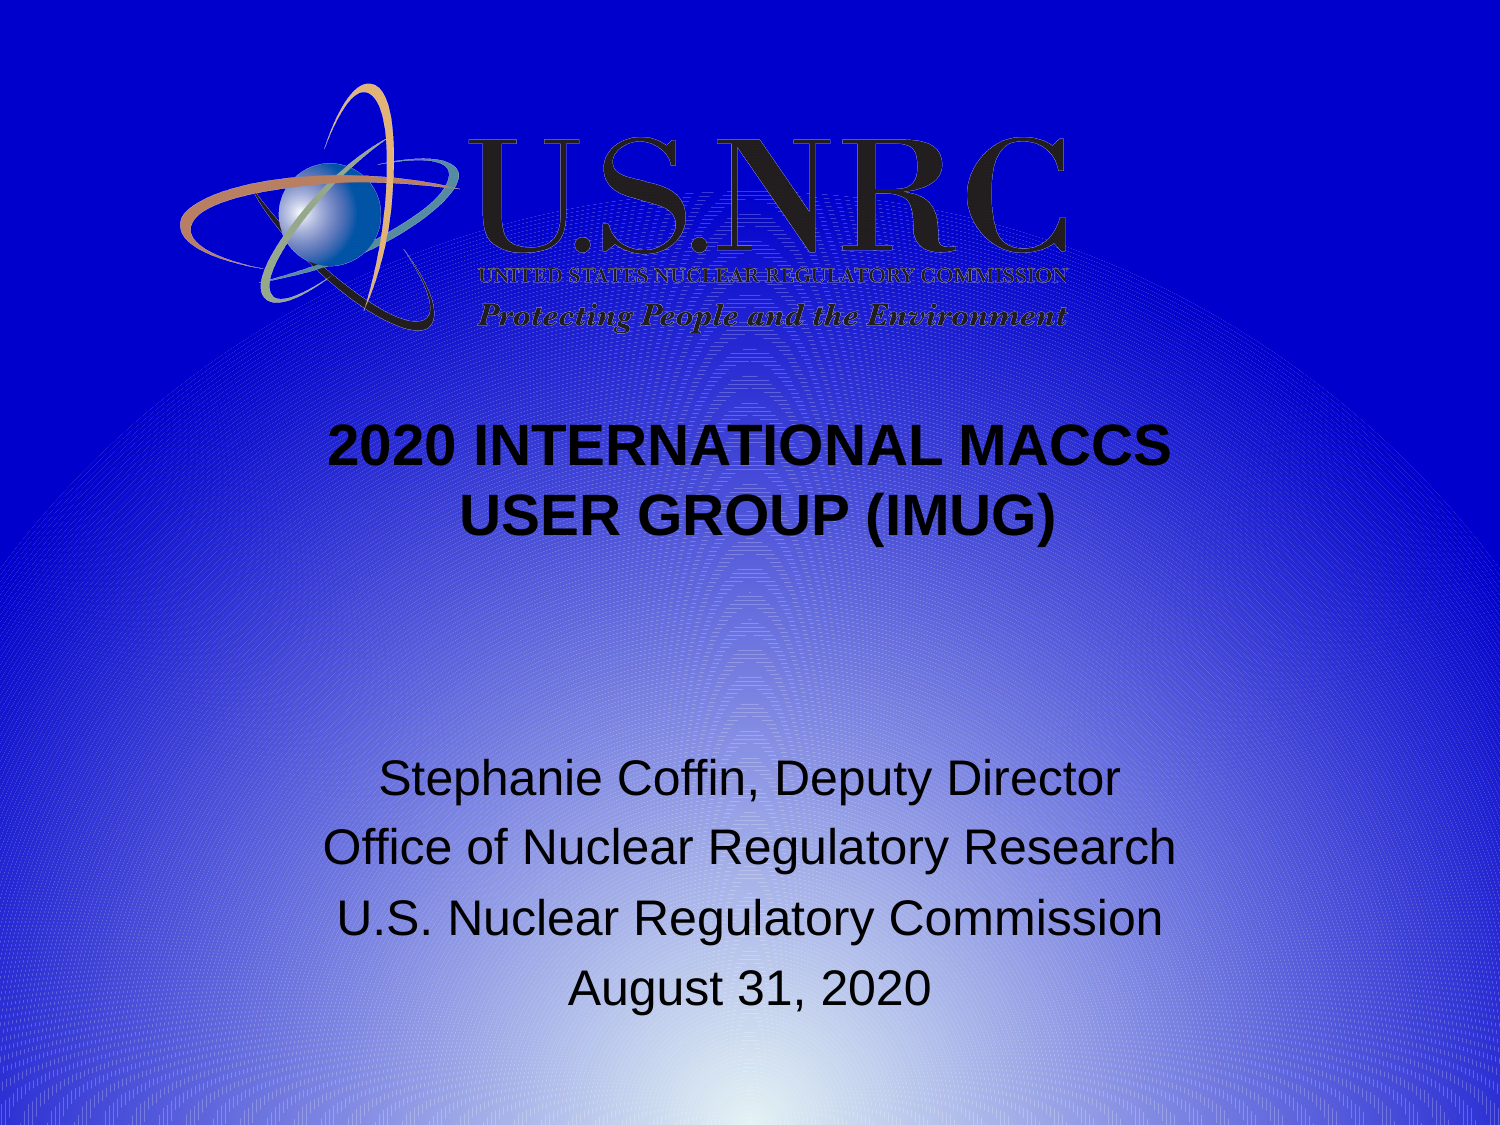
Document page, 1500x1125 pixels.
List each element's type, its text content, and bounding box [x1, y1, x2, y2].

subtitle Stephanie Coffin, Deputy Director Office of Nuclear Regulatory Research U.S. Nuclear Regulatory Commission August 31, 2020 [224, 737, 1276, 1088]
picture [174, 74, 1075, 342]
title 2020 INTERNATIONAL MACCS USER GROUP (IMUG) [199, 399, 1301, 626]
